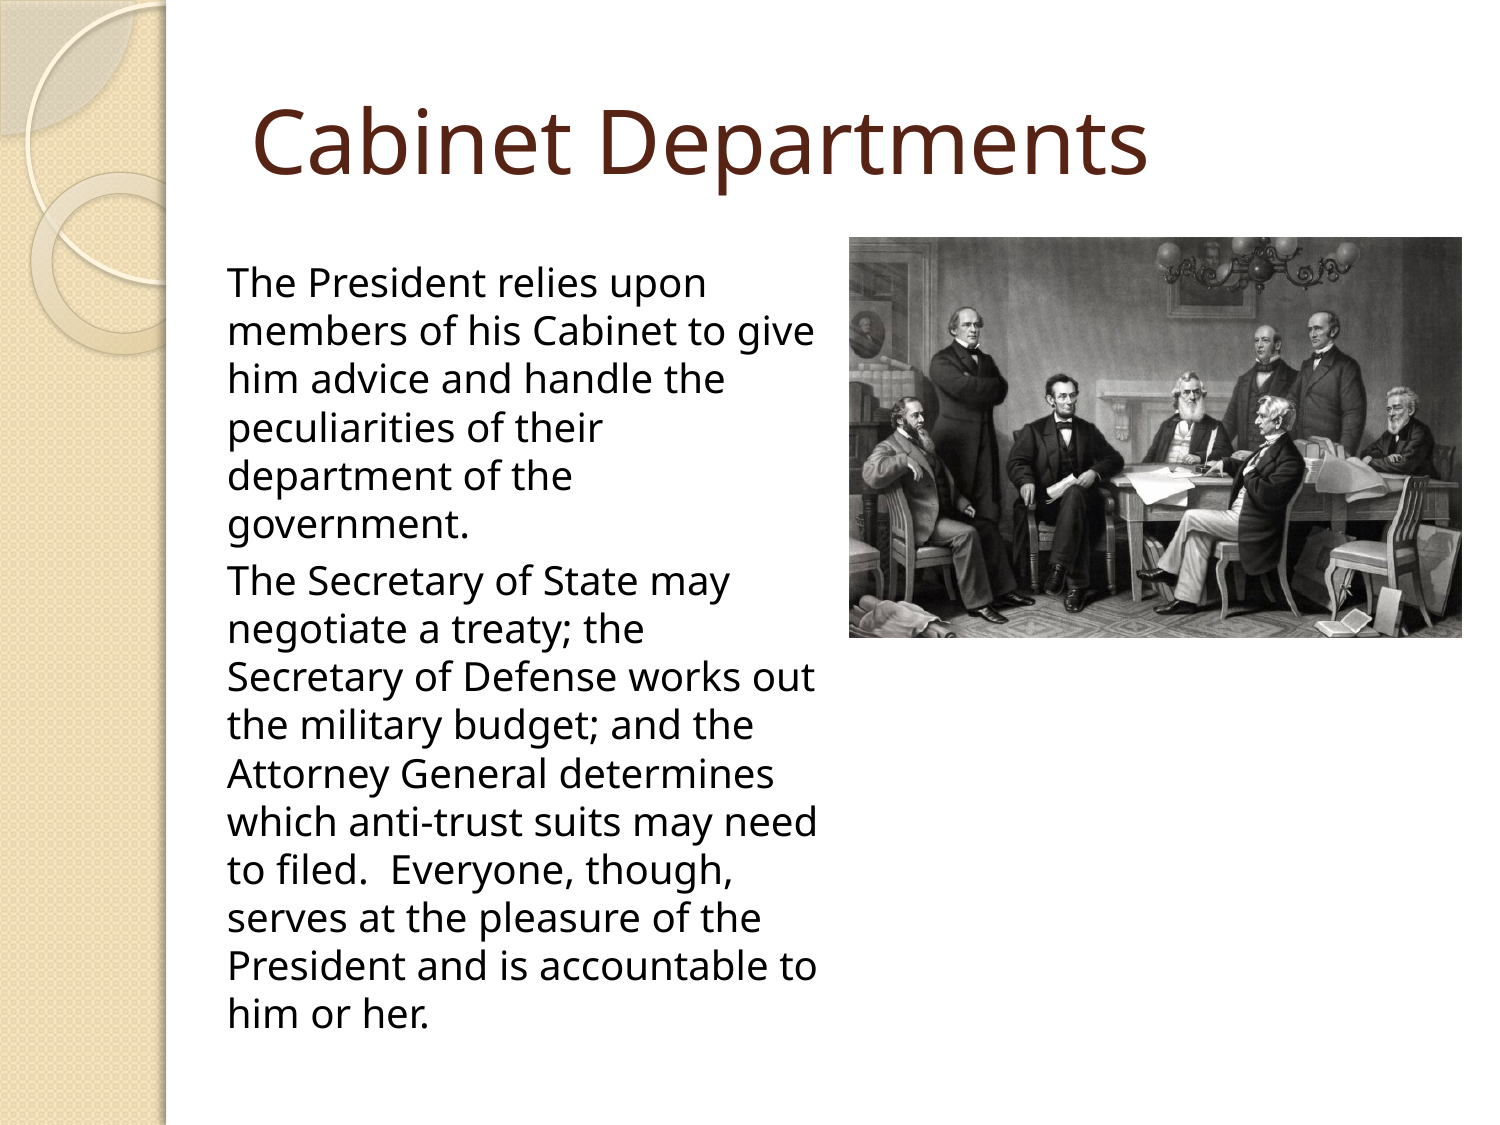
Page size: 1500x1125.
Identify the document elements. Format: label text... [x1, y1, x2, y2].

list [849, 237, 1462, 638]
list The President relies upon members of his Cabinet to give him advice and handle the peculiarities of their department of the government. The Secretary of State may negotiate a treaty; the Secretary of Defense works out the military budget; and the Attorney General determines which anti-trust suits may need to filed. Everyone, though, serves at the pleasure of the President and is accountable to him or her. [200, 249, 836, 1088]
title Cabinet Departments [235, 45, 1466, 233]
